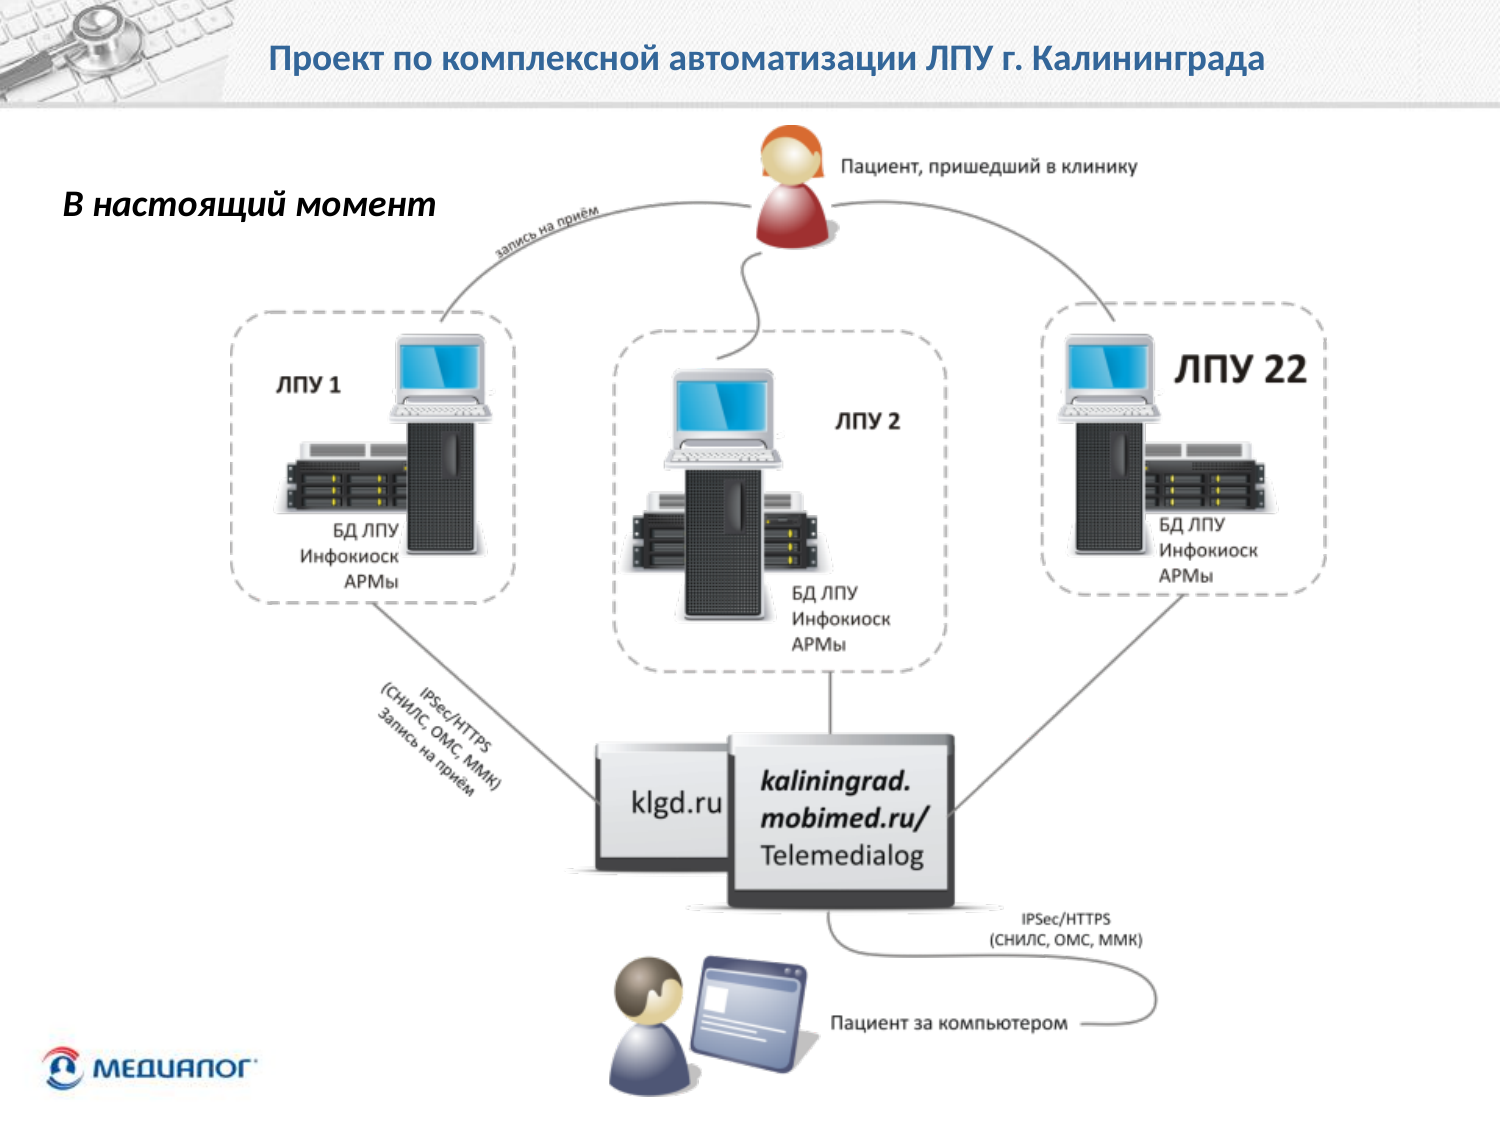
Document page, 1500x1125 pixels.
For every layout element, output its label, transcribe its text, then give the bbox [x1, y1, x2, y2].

text_box Проект по комплексной автоматизации ЛПУ г. Калининграда [253, 30, 1424, 87]
picture [0, 0, 1500, 1125]
text_box В настоящий момент [47, 171, 224, 231]
